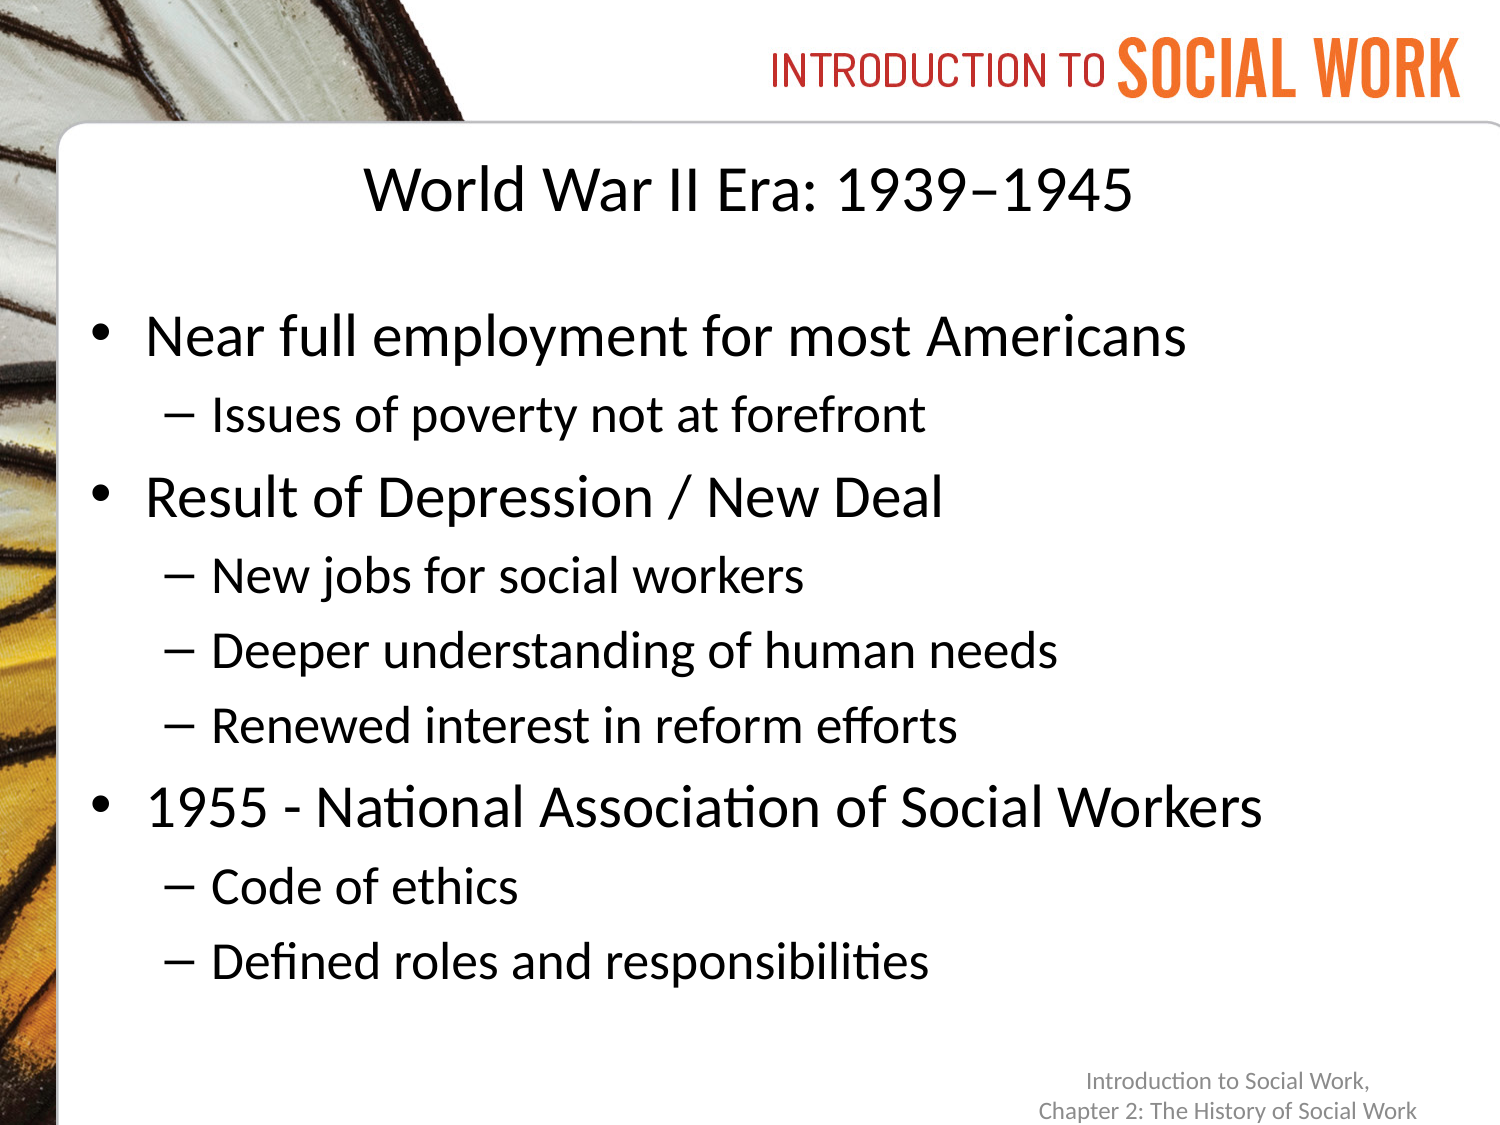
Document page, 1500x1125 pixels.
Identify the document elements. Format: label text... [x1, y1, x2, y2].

footer Introduction to Social Work, Chapter 2: The History of Social Work [987, 1065, 1475, 1125]
picture [0, 0, 1500, 1125]
list Near full employment for most Americans Issues of poverty not at forefront Result of Depression / New Deal New jobs for social workers Deeper understanding of human needs Renewed interest in reform efforts 1955 - National Association of Social Workers Code of ethics Defined roles and responsibilities [75, 287, 1425, 1005]
title World War II Era: 1939–1945 [75, 137, 1425, 233]
